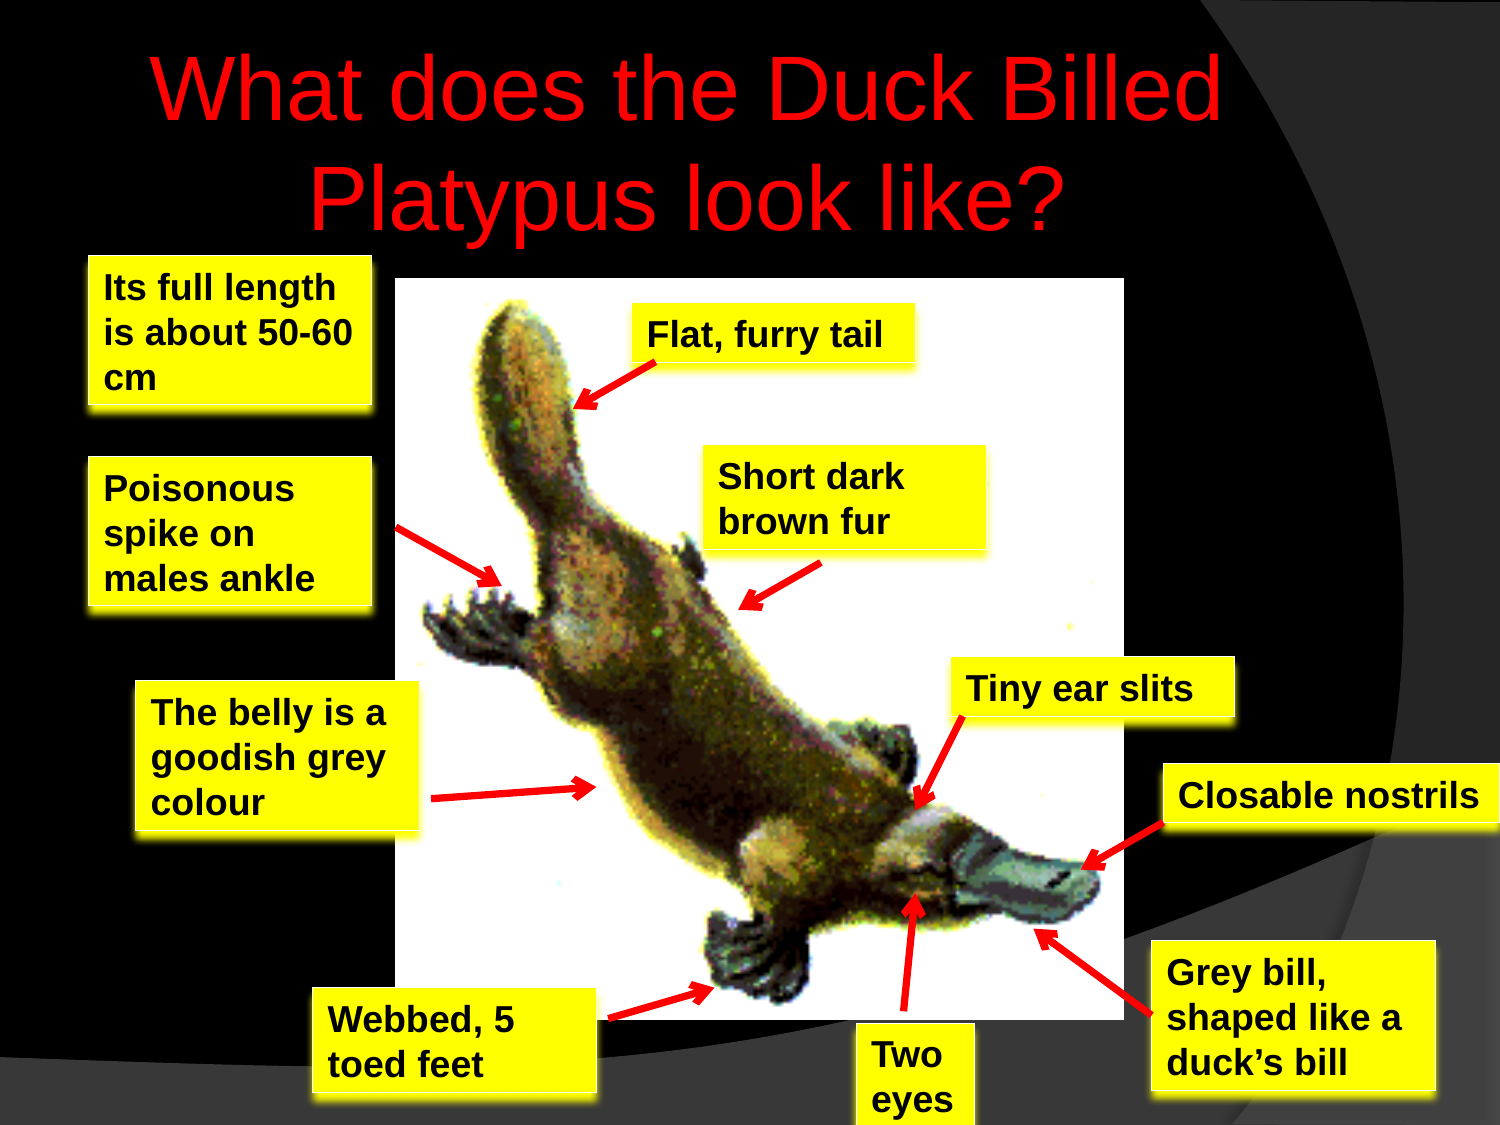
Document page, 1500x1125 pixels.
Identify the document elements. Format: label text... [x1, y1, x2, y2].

text_box Its full length is about 50-60 cm [88, 255, 372, 405]
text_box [572, 361, 656, 410]
text_box Webbed, 5 toed feet [312, 987, 597, 1093]
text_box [607, 987, 715, 1019]
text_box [891, 739, 987, 788]
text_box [1080, 822, 1164, 870]
text_box Grey bill, shaped like a duck’s bill [1151, 940, 1436, 1091]
text_box Two eyes [856, 1031, 975, 1125]
picture [395, 278, 1124, 1020]
text_box The belly is a goodish grey colour [135, 680, 385, 831]
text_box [430, 786, 597, 799]
text_box Poisonous spike on males ankle [88, 456, 372, 606]
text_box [395, 526, 503, 587]
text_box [850, 946, 969, 959]
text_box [737, 562, 822, 610]
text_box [1033, 928, 1152, 1017]
text_box Closable nostrils [1163, 763, 1500, 823]
title What does the Duck Billed Platypus look like? [75, 45, 1300, 233]
text_box Tiny ear slits [1134, 656, 1235, 717]
